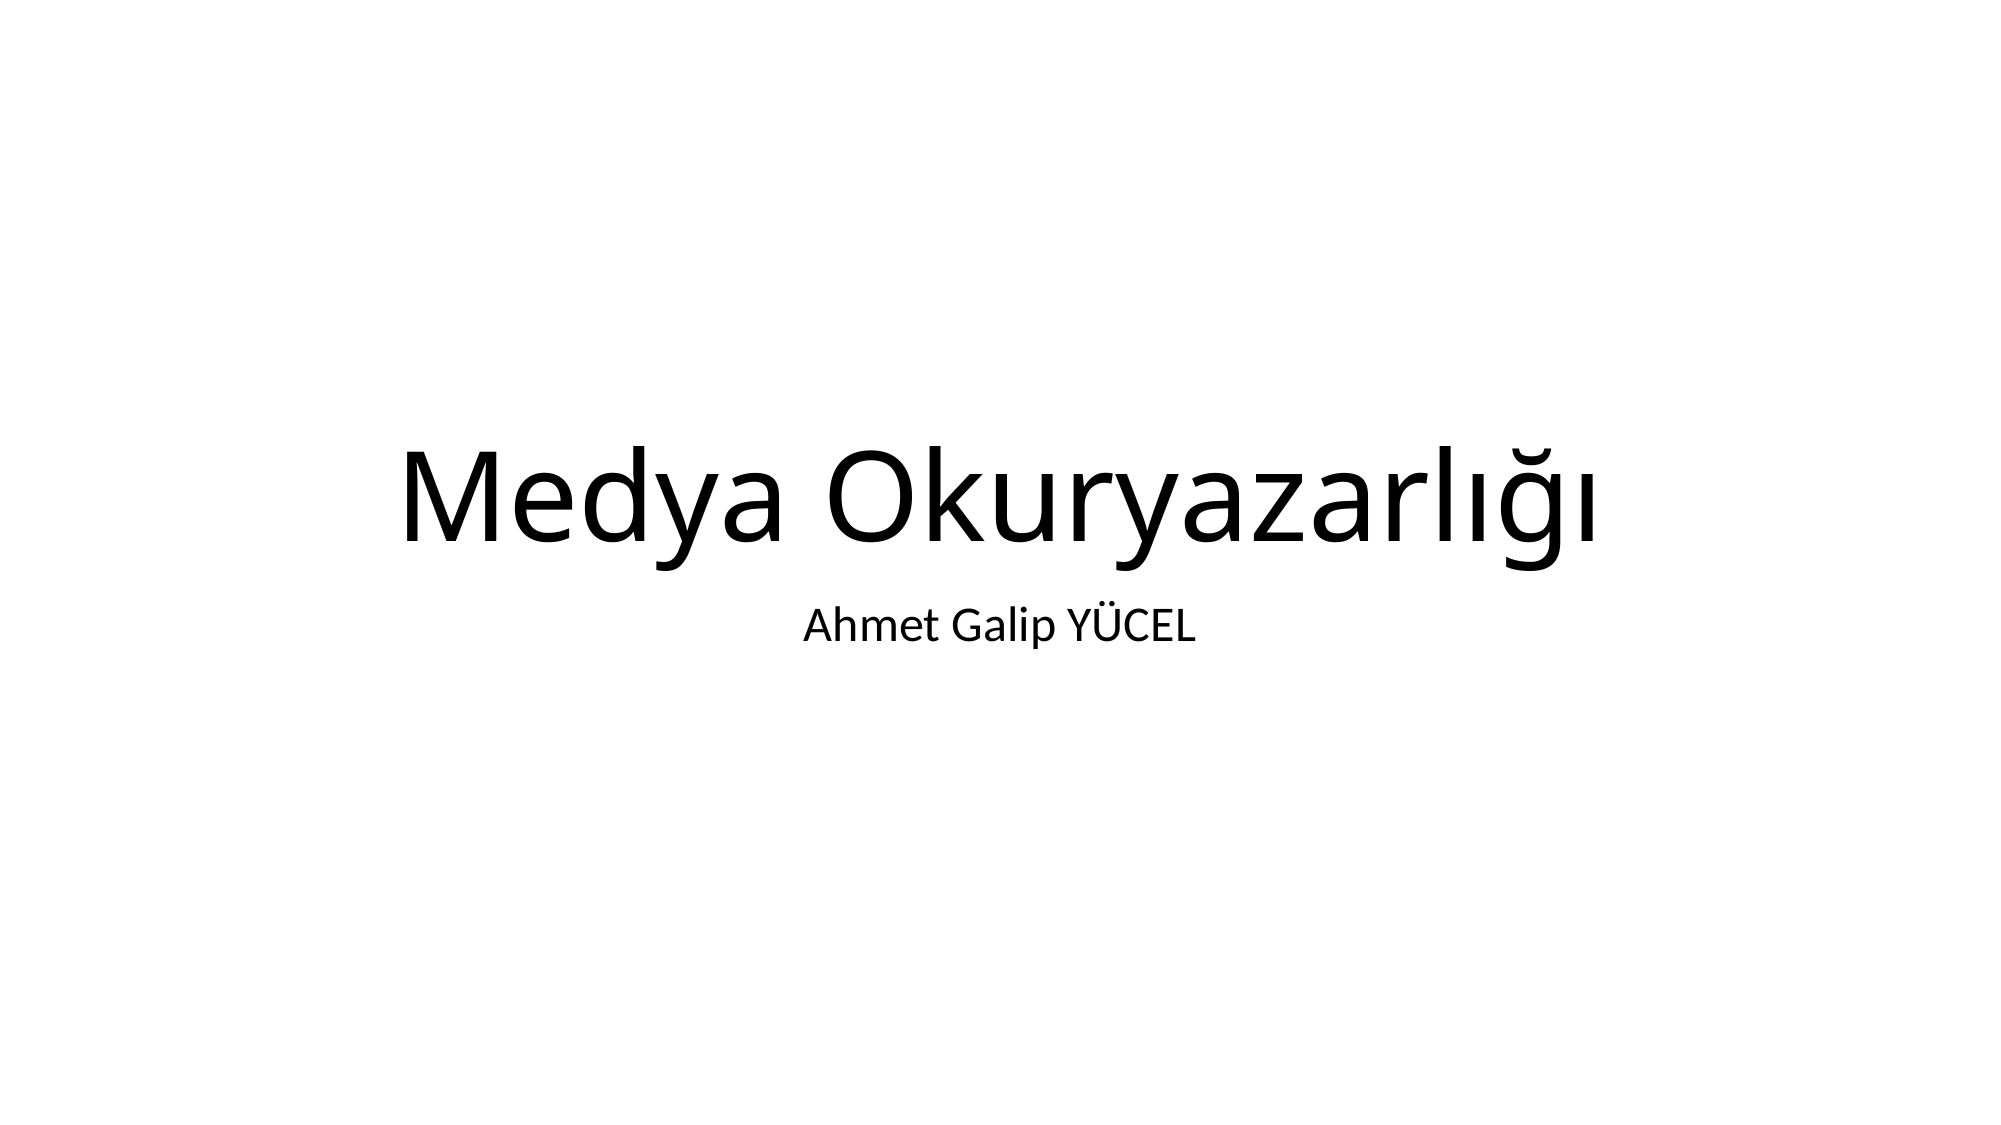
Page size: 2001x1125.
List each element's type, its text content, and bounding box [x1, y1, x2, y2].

subtitle Ahmet Galip YÜCEL [249, 590, 1750, 863]
title Medya Okuryazarlığı [249, 184, 1750, 576]
